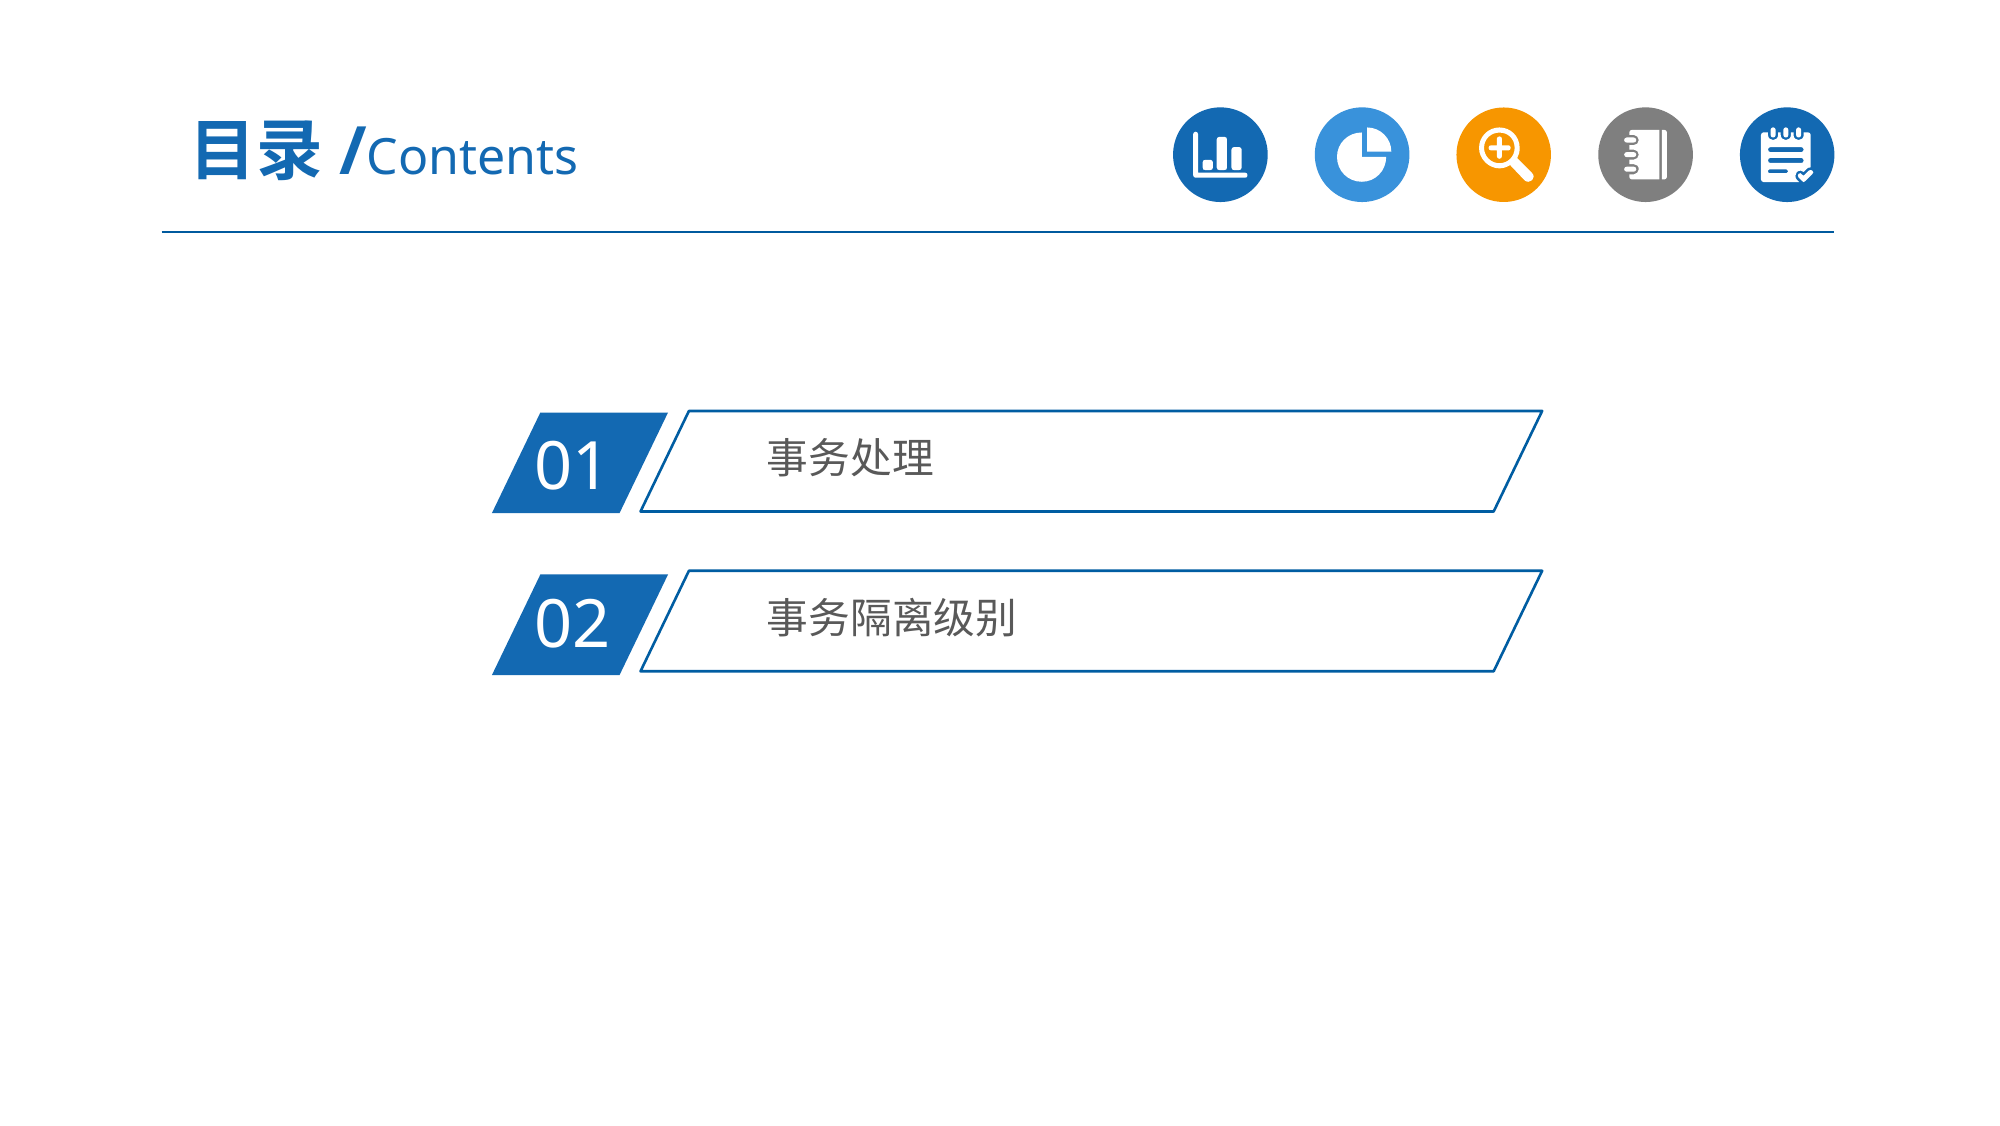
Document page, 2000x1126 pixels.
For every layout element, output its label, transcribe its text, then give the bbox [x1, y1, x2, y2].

text_box 目录/Contents [137, 93, 631, 203]
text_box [640, 410, 1543, 539]
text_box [640, 570, 1543, 699]
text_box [491, 573, 636, 676]
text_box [491, 412, 637, 514]
